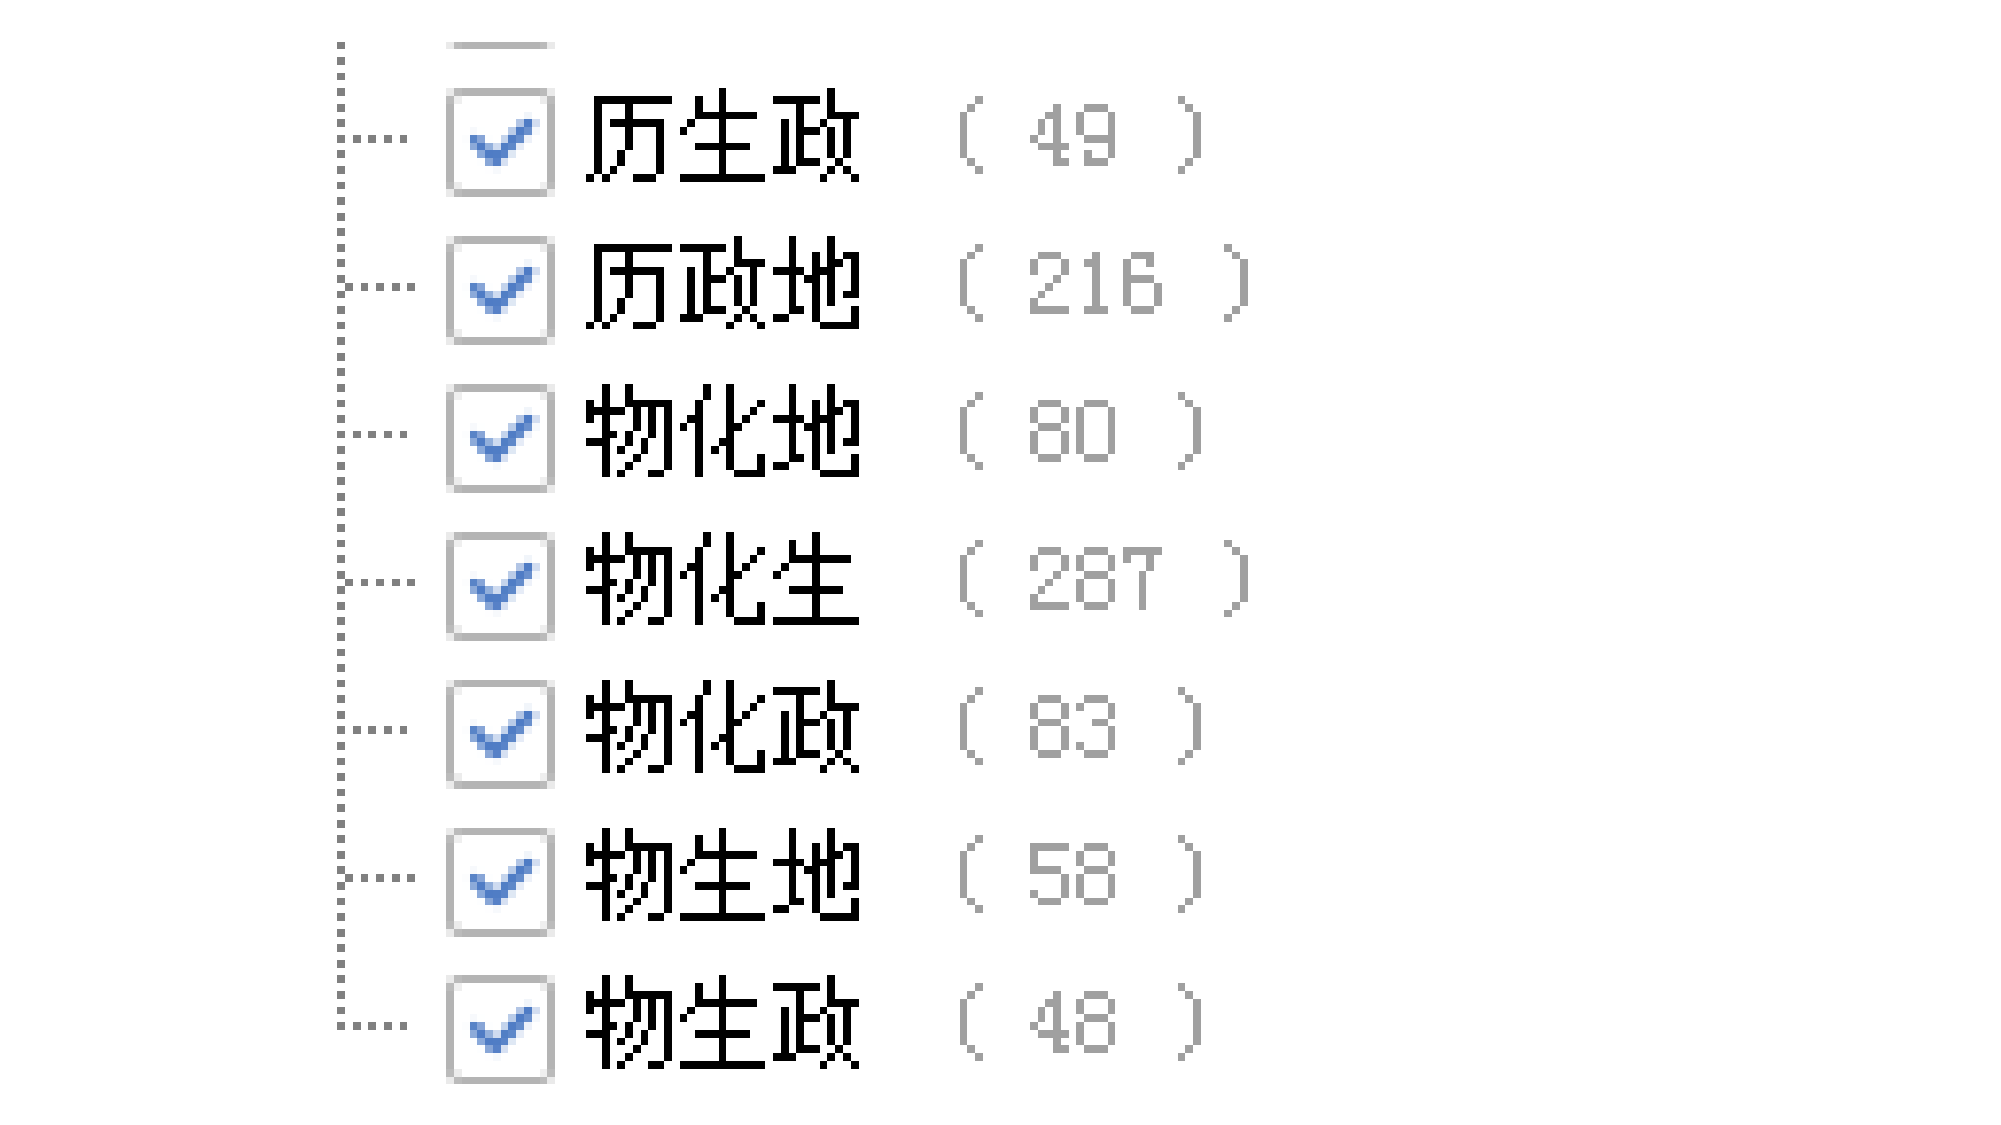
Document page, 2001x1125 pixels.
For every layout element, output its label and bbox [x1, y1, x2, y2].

picture [329, 42, 1357, 1116]
